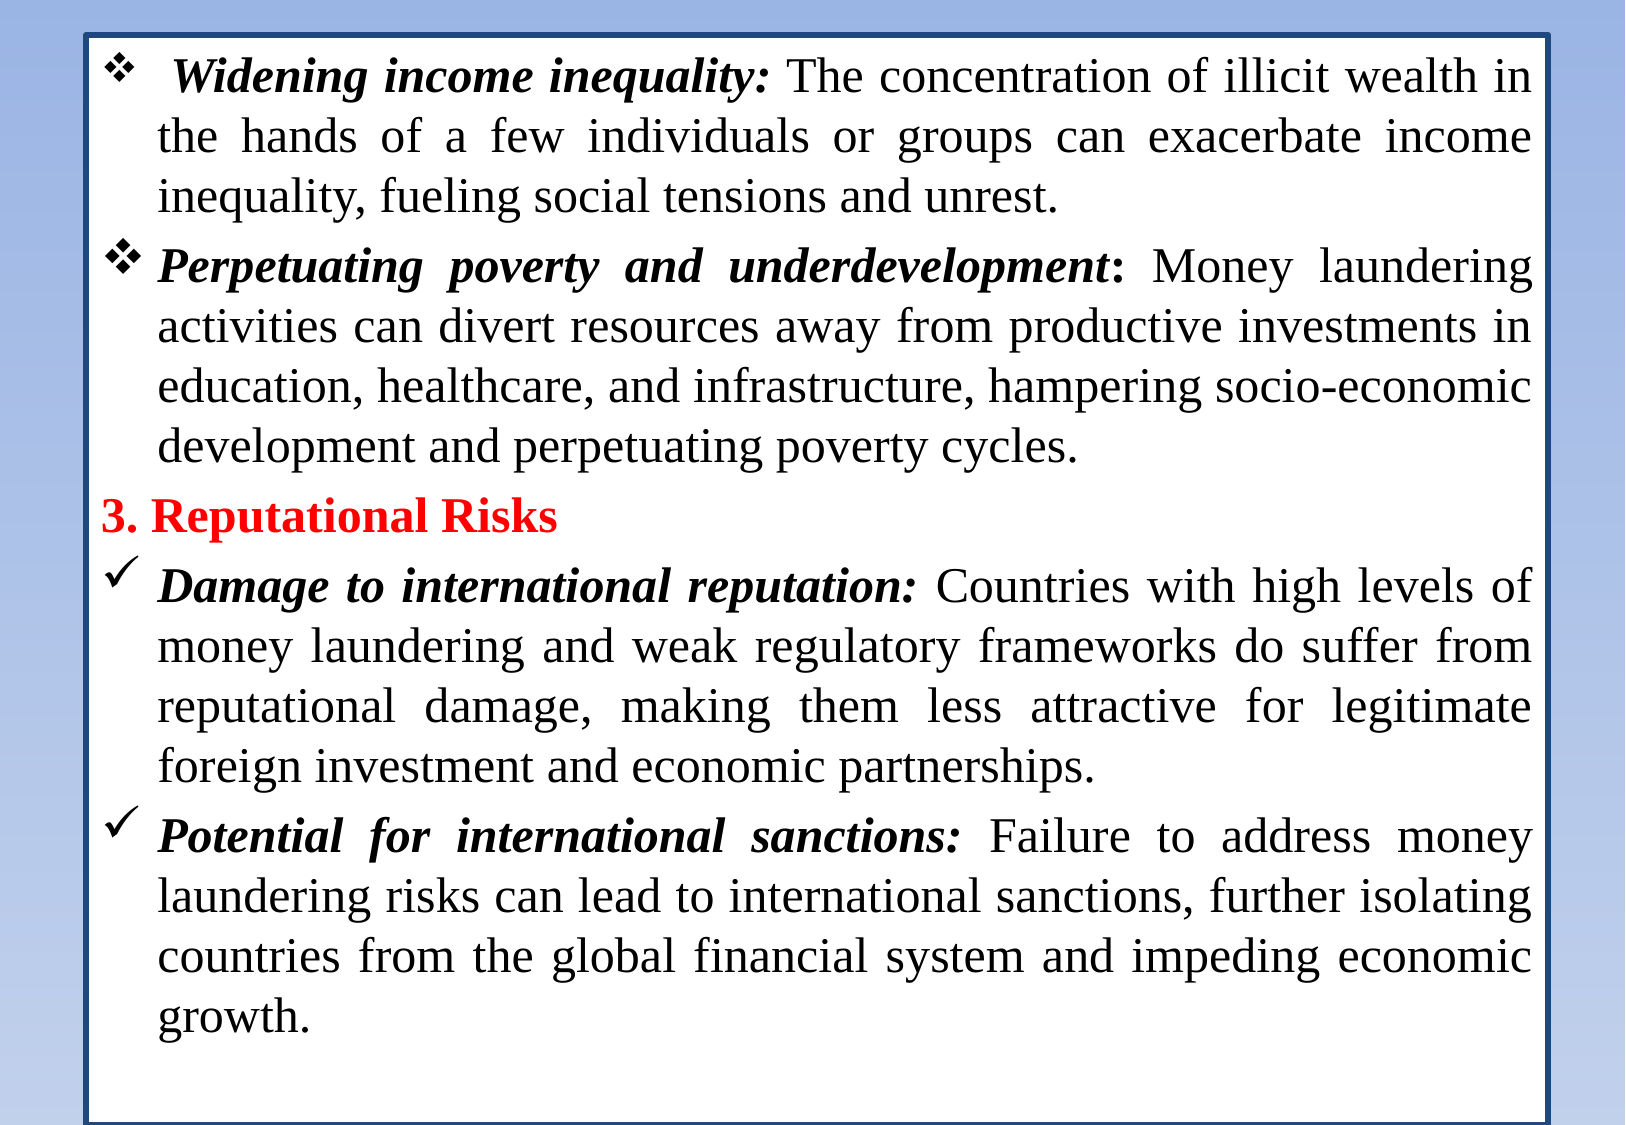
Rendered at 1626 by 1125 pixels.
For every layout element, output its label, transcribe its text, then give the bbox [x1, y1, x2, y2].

list Widening income inequality: The concentration of illicit wealth in the hands of a few individuals or groups can exacerbate income inequality, fueling social tensions and unrest. Perpetuating poverty and underdevelopment: Money laundering activities can divert resources away from productive investments in education, healthcare, and infrastructure, hampering socio-economic development and perpetuating poverty cycles. 3. Reputational Risks Damage to international reputation: Countries with high levels of money laundering and weak regulatory frameworks do suffer from reputational damage, making them less attractive for legitimate foreign investment and economic partnerships. Potential for international sanctions: Failure to address money laundering risks can lead to international sanctions, further isolating countries from the global financial system and impeding economic growth. [85, 35, 1549, 1125]
